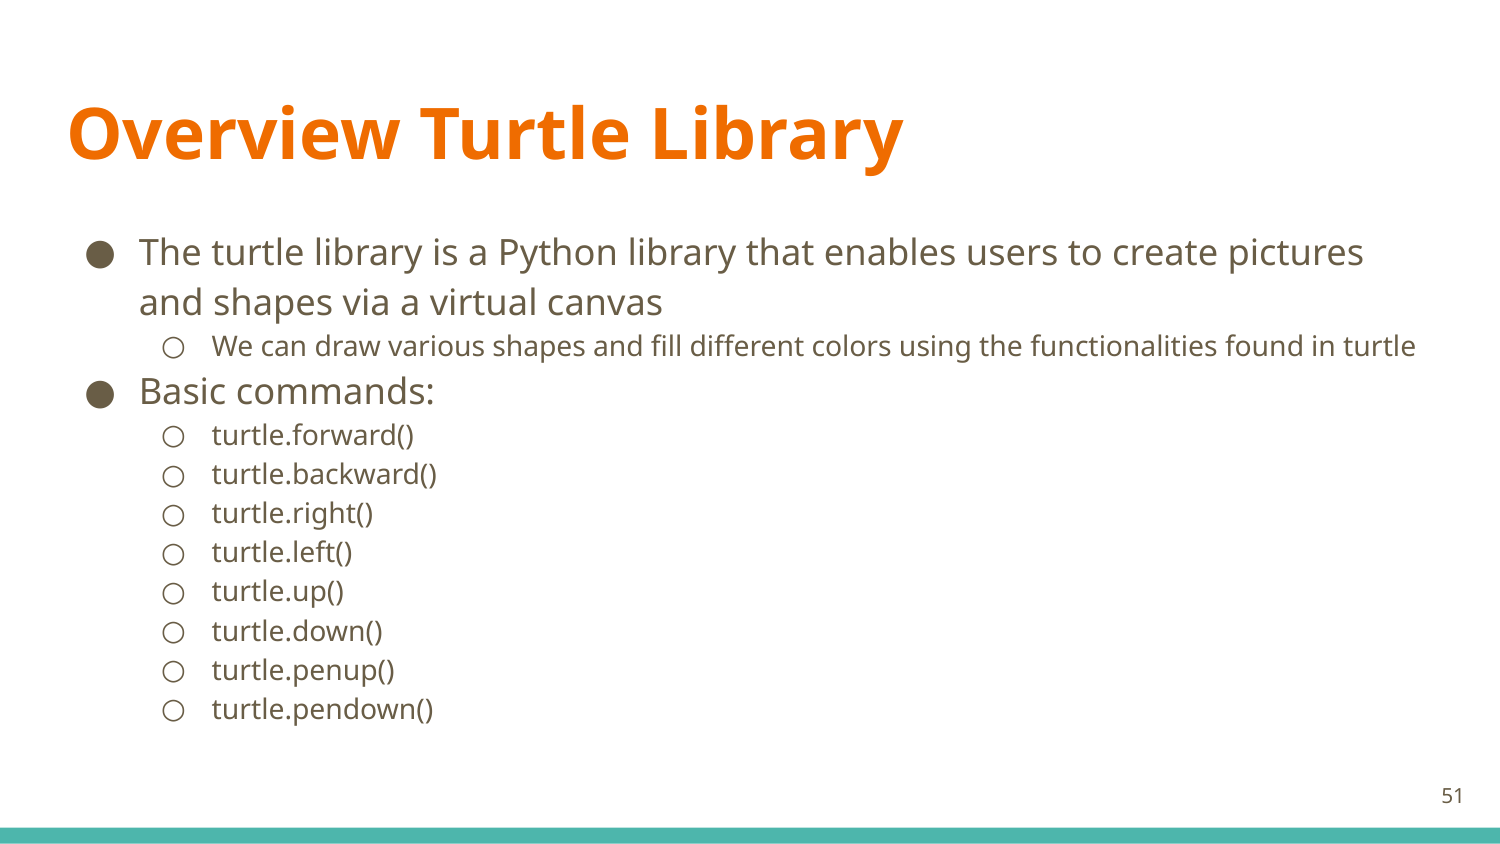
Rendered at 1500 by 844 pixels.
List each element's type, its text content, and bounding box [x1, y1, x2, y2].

slide_number ‹#› [1389, 764, 1480, 830]
list The turtle library is a Python library that enables users to create pictures and shapes via a virtual canvas We can draw various shapes and fill different colors using the functionalities found in turtle Basic commands: turtle.forward() turtle.backward() turtle.right() turtle.left() turtle.up() turtle.down() turtle.penup() turtle.pendown() [51, 207, 1449, 750]
title Overview Turtle Library [51, 72, 1449, 189]
